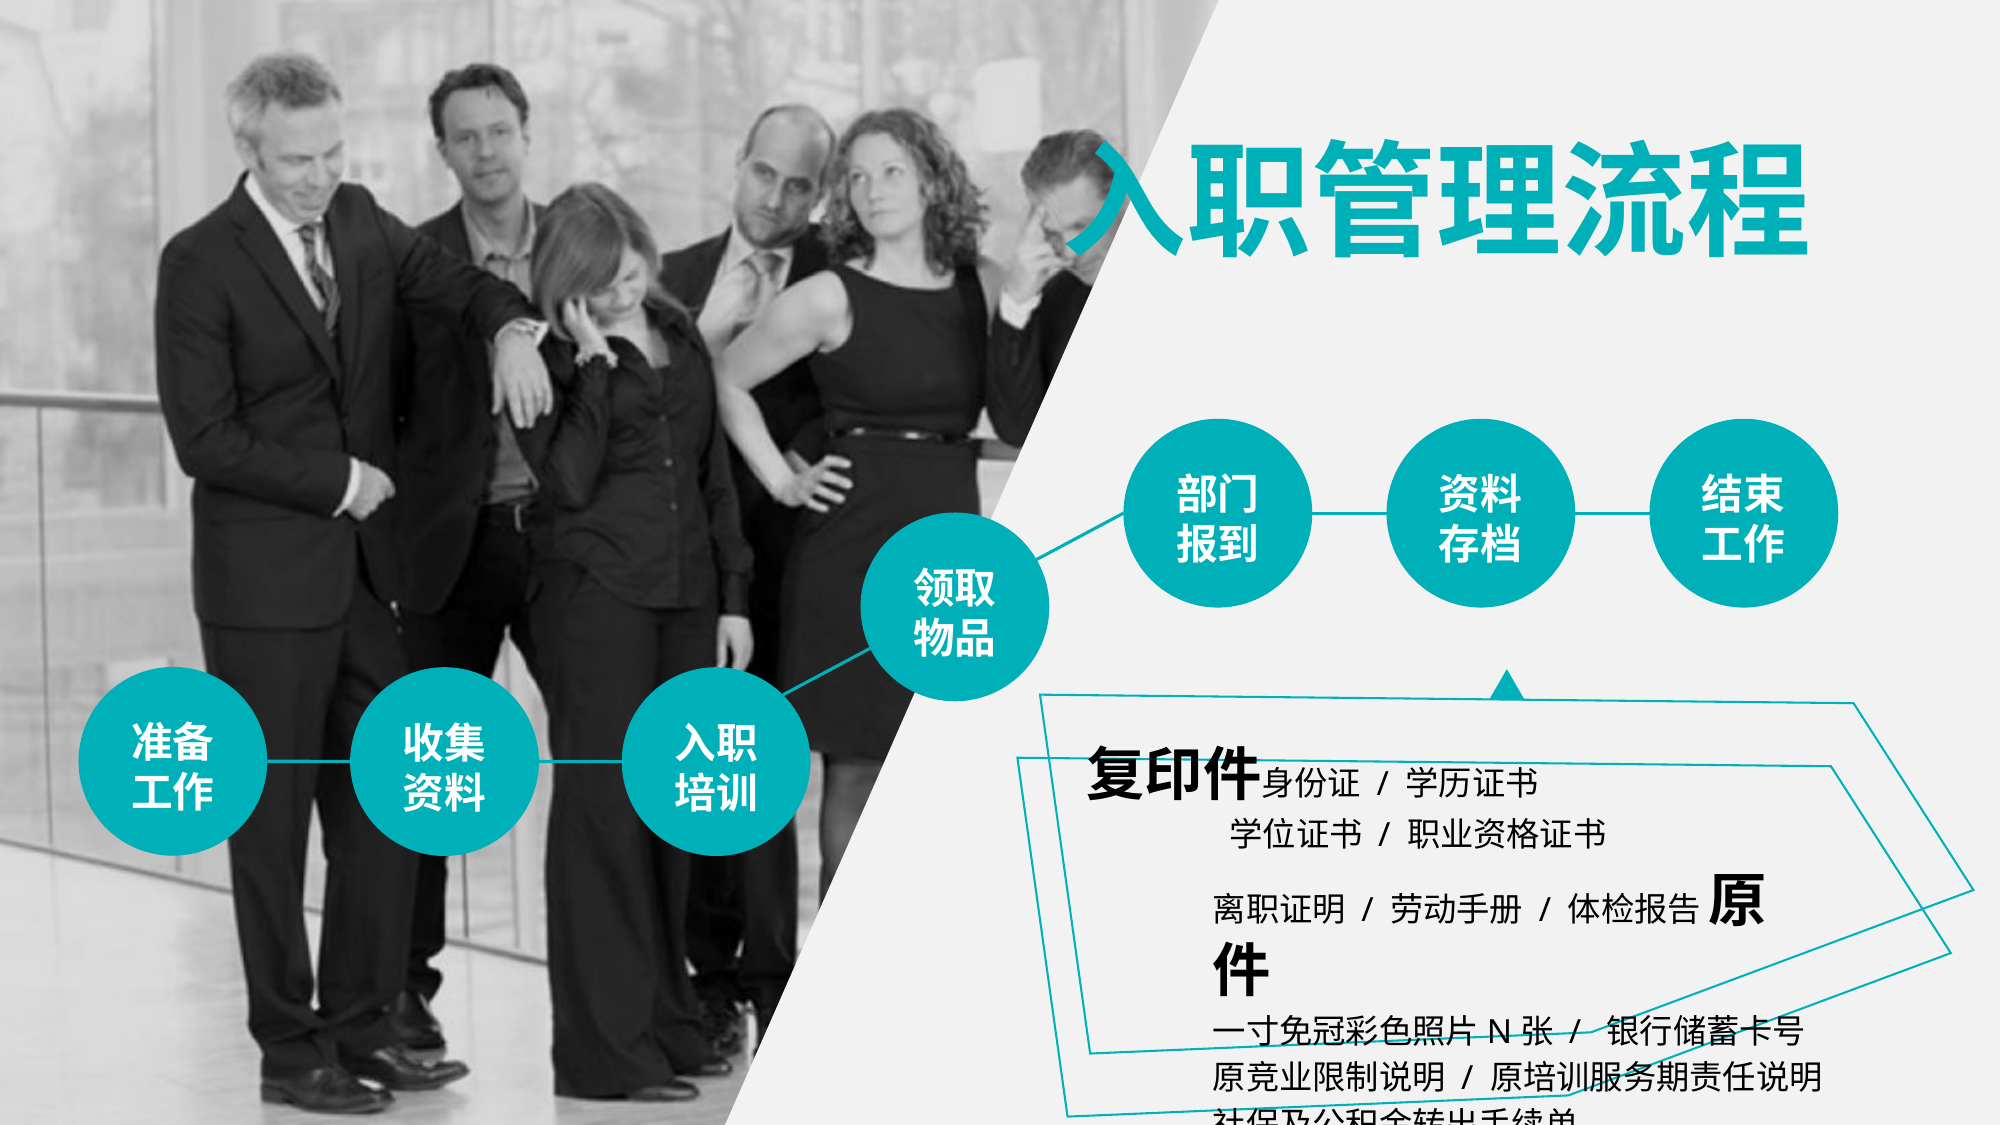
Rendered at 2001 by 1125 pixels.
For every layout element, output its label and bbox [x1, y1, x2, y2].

picture [0, 0, 2000, 1125]
text_box [78, 418, 1839, 856]
